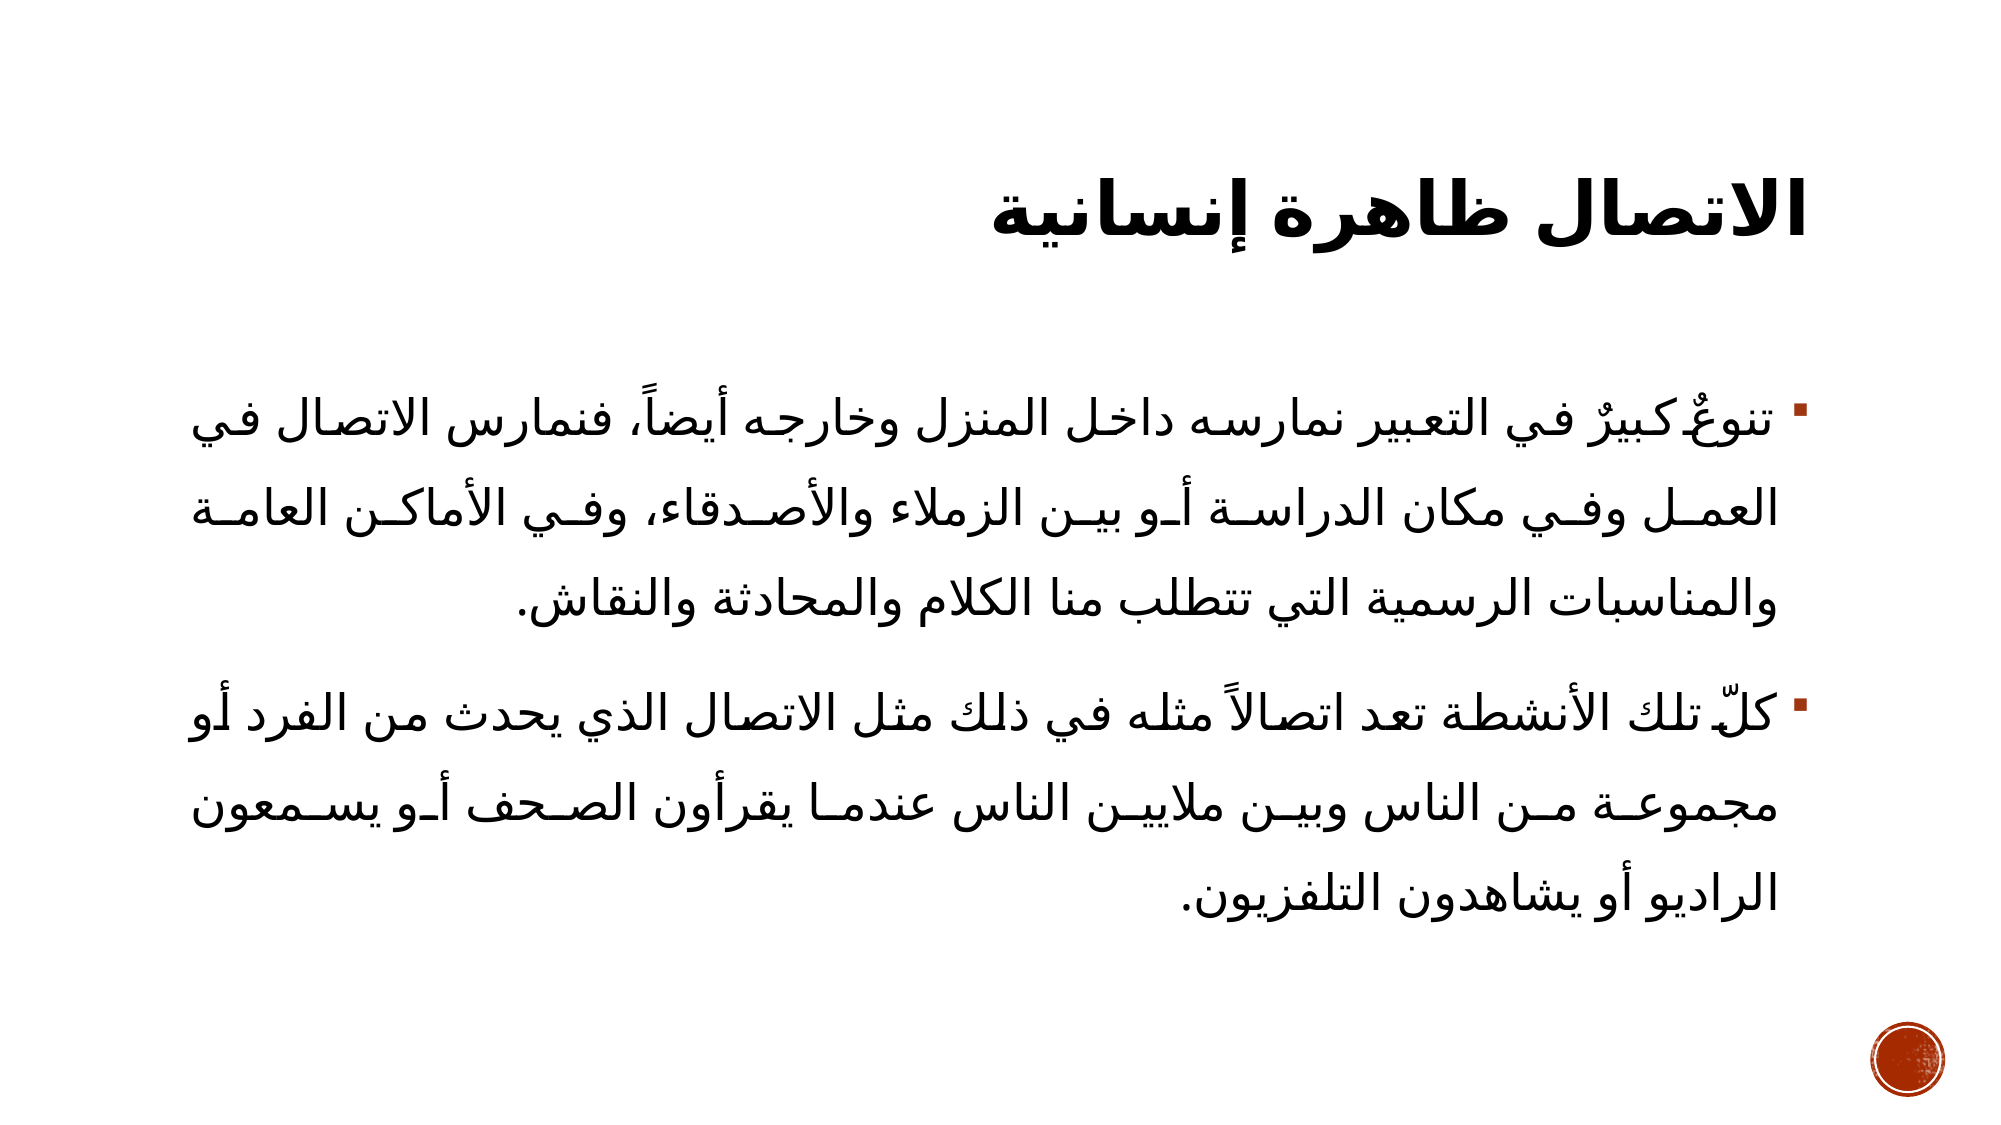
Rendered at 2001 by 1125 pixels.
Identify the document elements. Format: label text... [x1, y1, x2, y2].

list تنوعٌ كبيرٌ في التعبير نمارسه داخل المنزل وخارجه أيضاً، فنمارس الاتصال في العمل وفي مكان الدراسة أو بين الزملاء والأصدقاء، وفي الأماكن العامة والمناسبات الرسمية التي تتطلب منا الكلام والمحادثة والنقاش. كلّ تلك الأنشطة تعد اتصالاً مثله في ذلك مثل الاتصال الذي يحدث من الفرد أو مجموعة من الناس وبين ملايين الناس عندما يقرأون الصحف أو يسمعون الراديو أو يشاهدون التلفزيون. [175, 348, 1826, 1013]
title الاتصال ظاهرة إنسانية [175, 79, 1826, 344]
